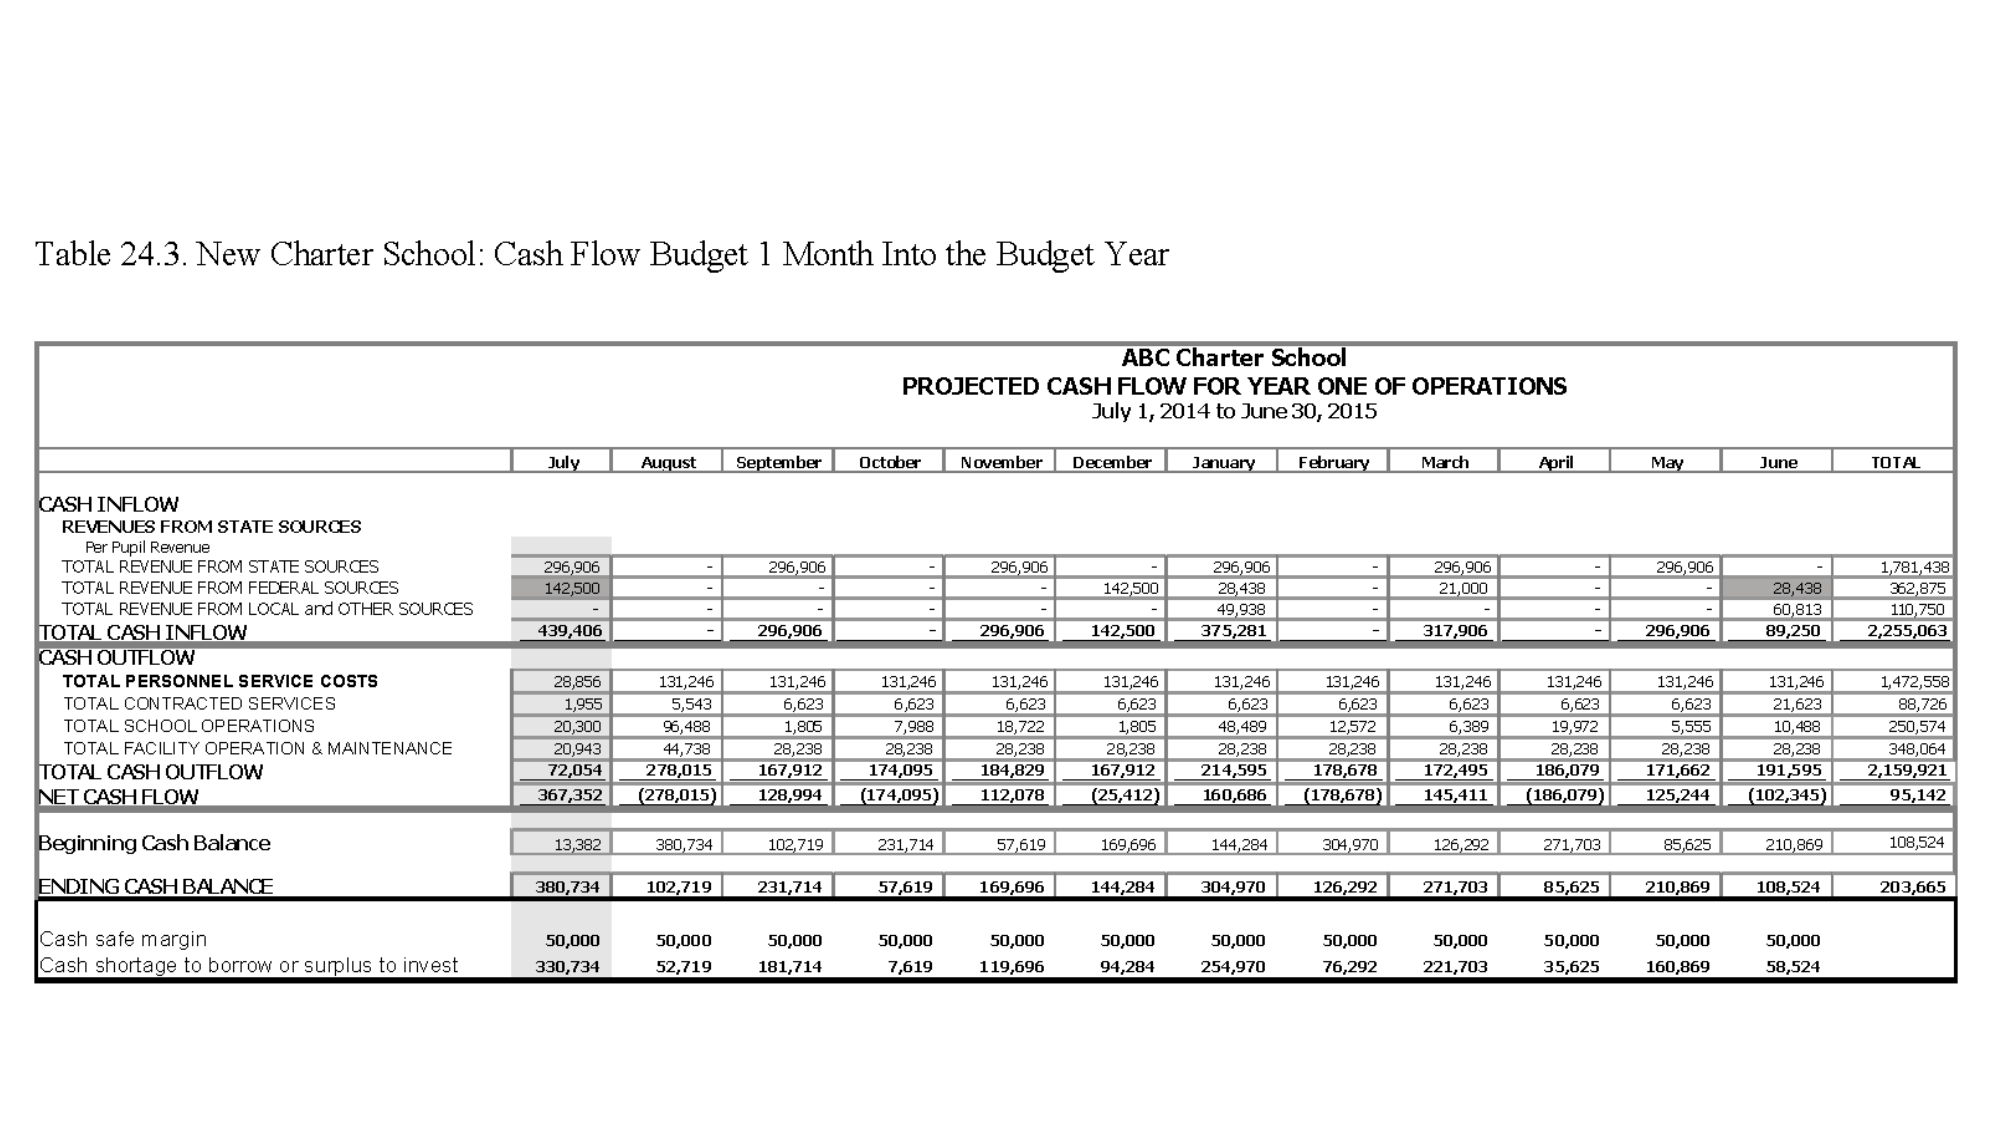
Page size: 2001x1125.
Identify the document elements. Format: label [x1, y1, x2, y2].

list [32, 238, 1963, 995]
